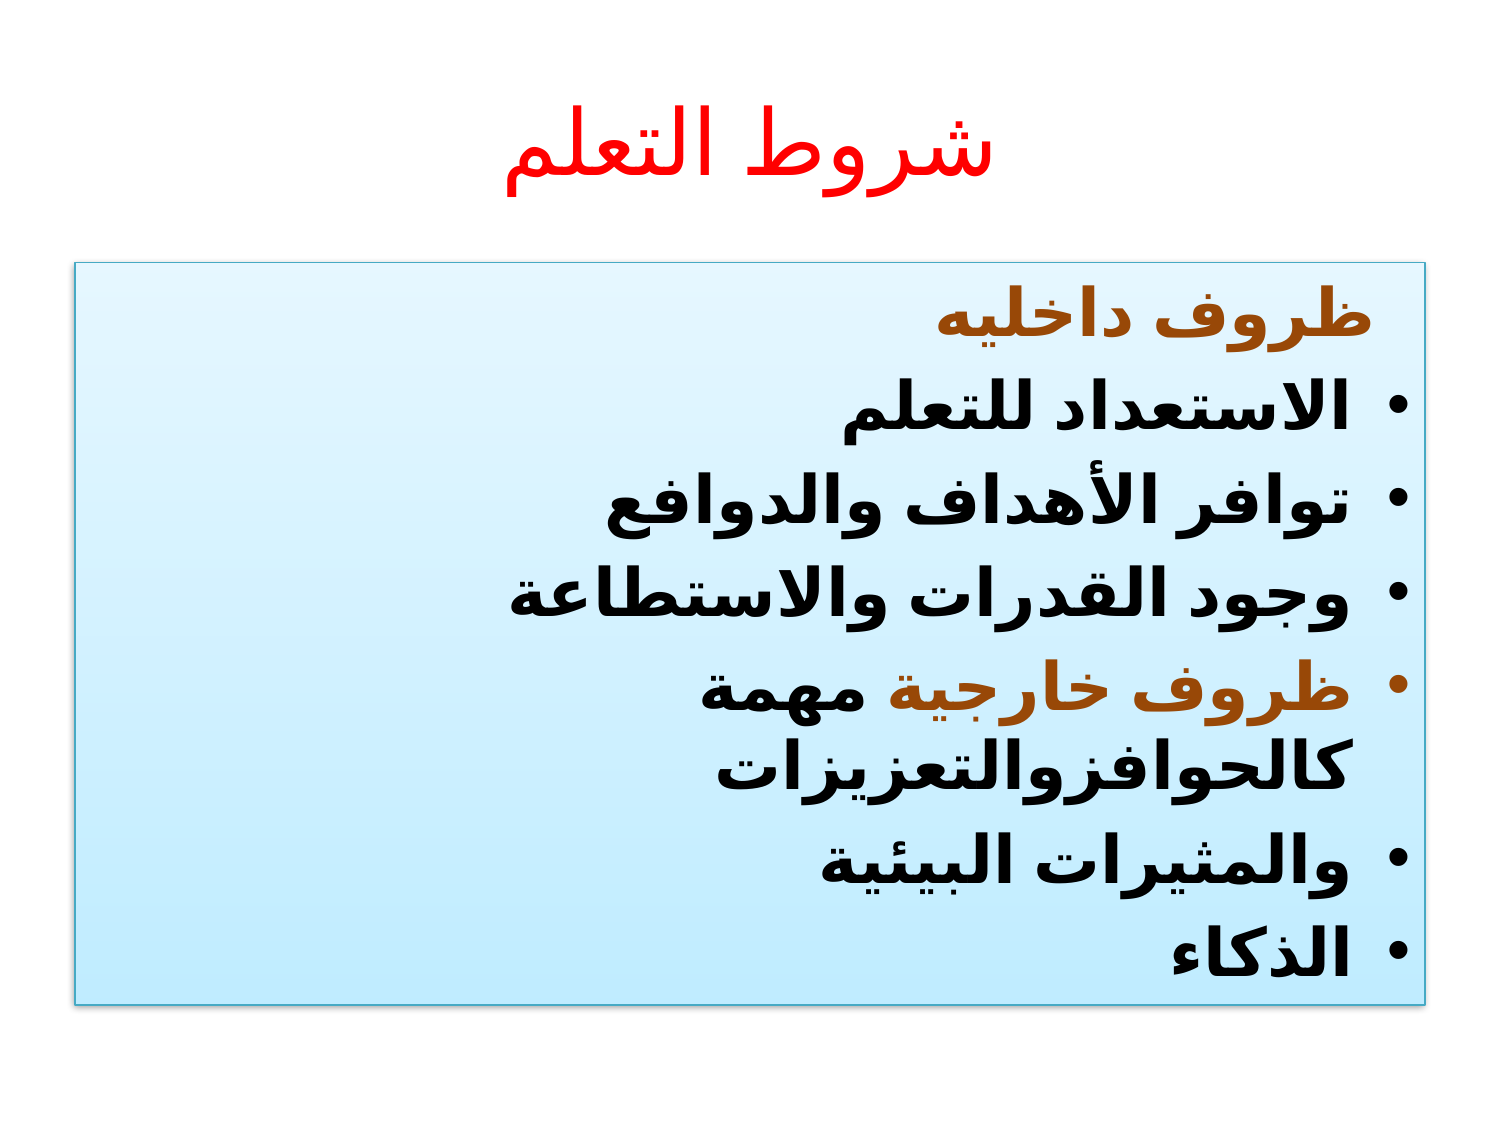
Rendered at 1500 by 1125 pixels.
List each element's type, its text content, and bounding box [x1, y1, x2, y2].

list ظروف داخليه الاستعداد للتعلم توافر الأهداف والدوافع وجود القدرات والاستطاعة ظروف خارجية مهمة كالحوافزوالتعزيزات والمثيرات البيئية الذكاء [74, 262, 1426, 1006]
title شروط التعلم [75, 45, 1425, 233]
